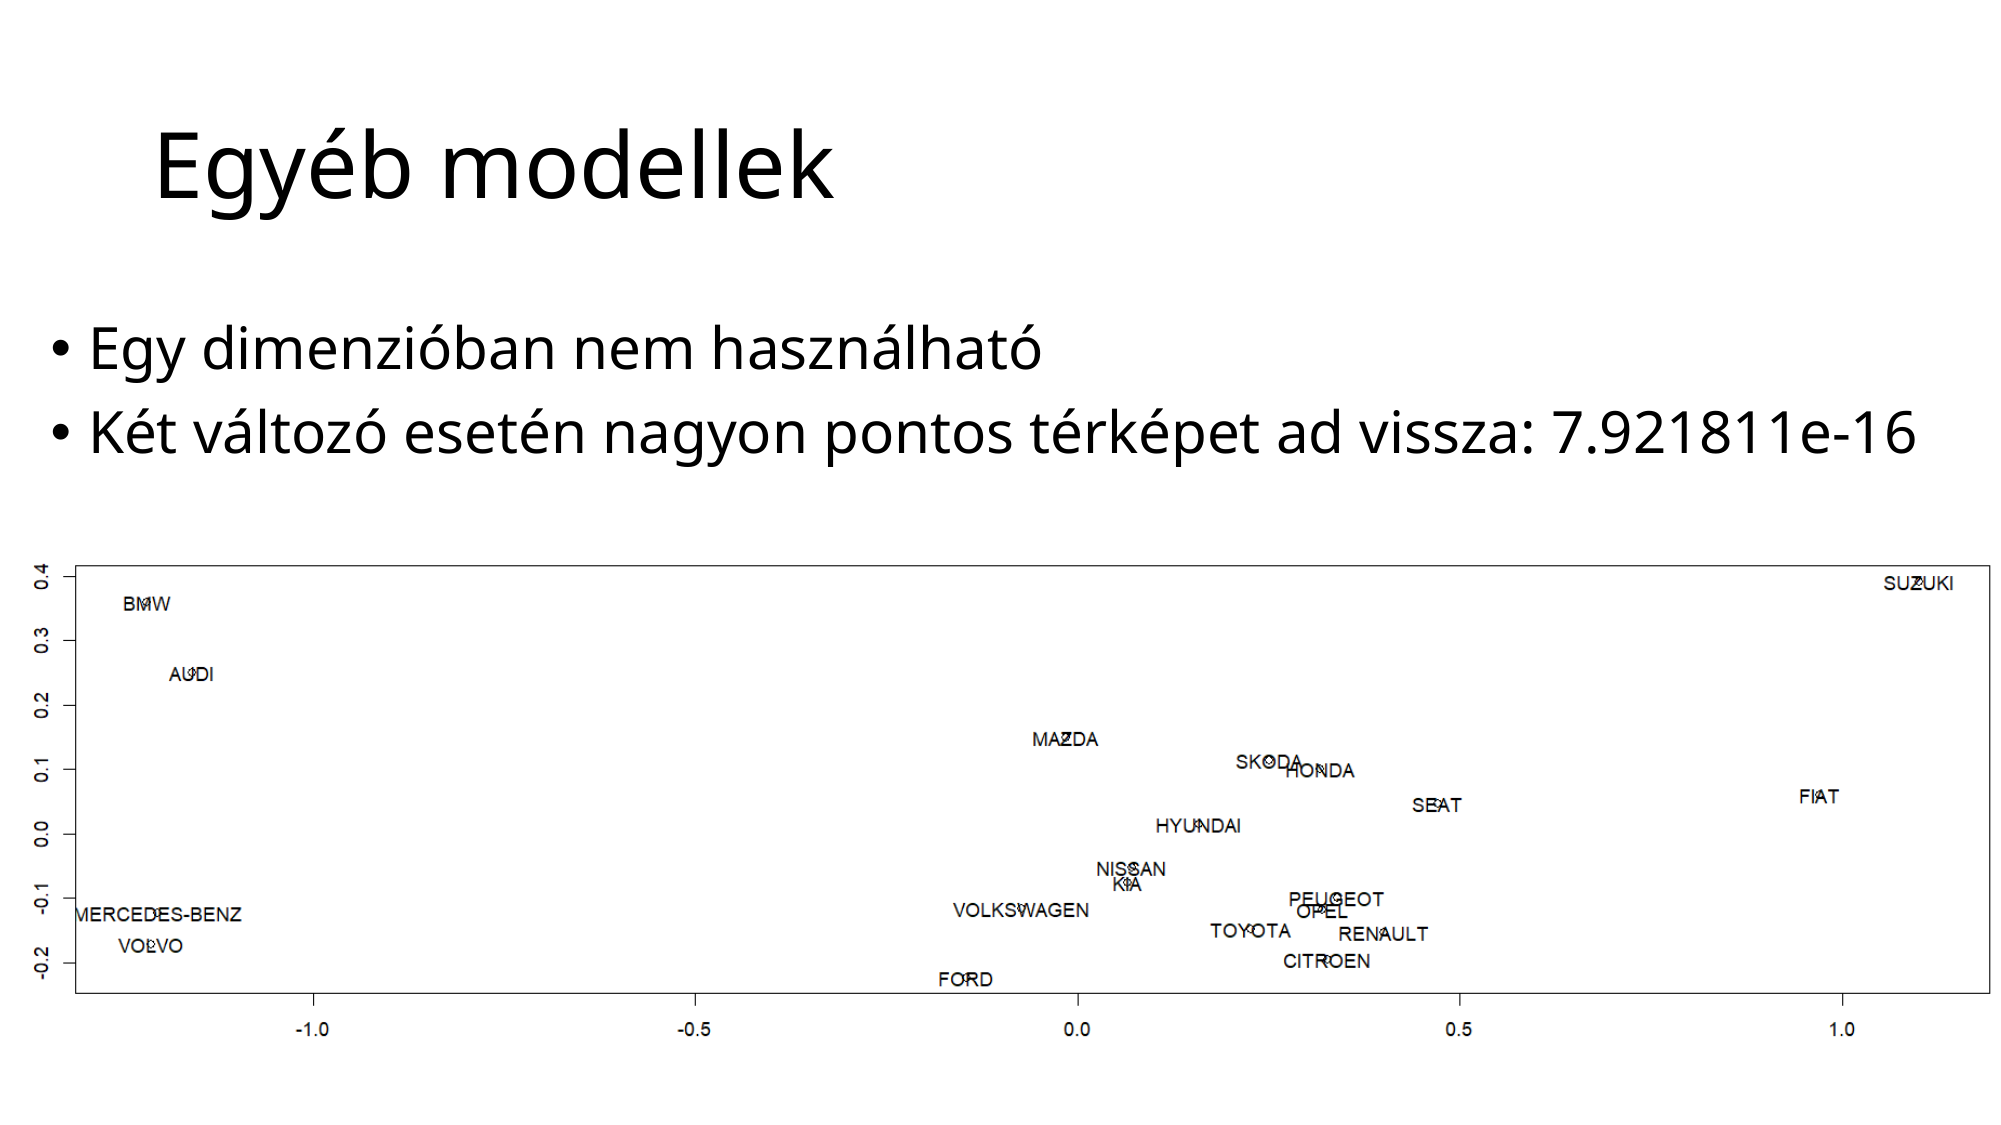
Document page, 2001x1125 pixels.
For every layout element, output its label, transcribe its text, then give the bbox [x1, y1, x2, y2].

picture [18, 469, 2000, 1053]
title Egyéb modellek [137, 59, 1863, 278]
list Egy dimenzióban nem használható Két változó esetén nagyon pontos térképet ad vissza: 7.921811e-16 stress [35, 311, 1945, 469]
